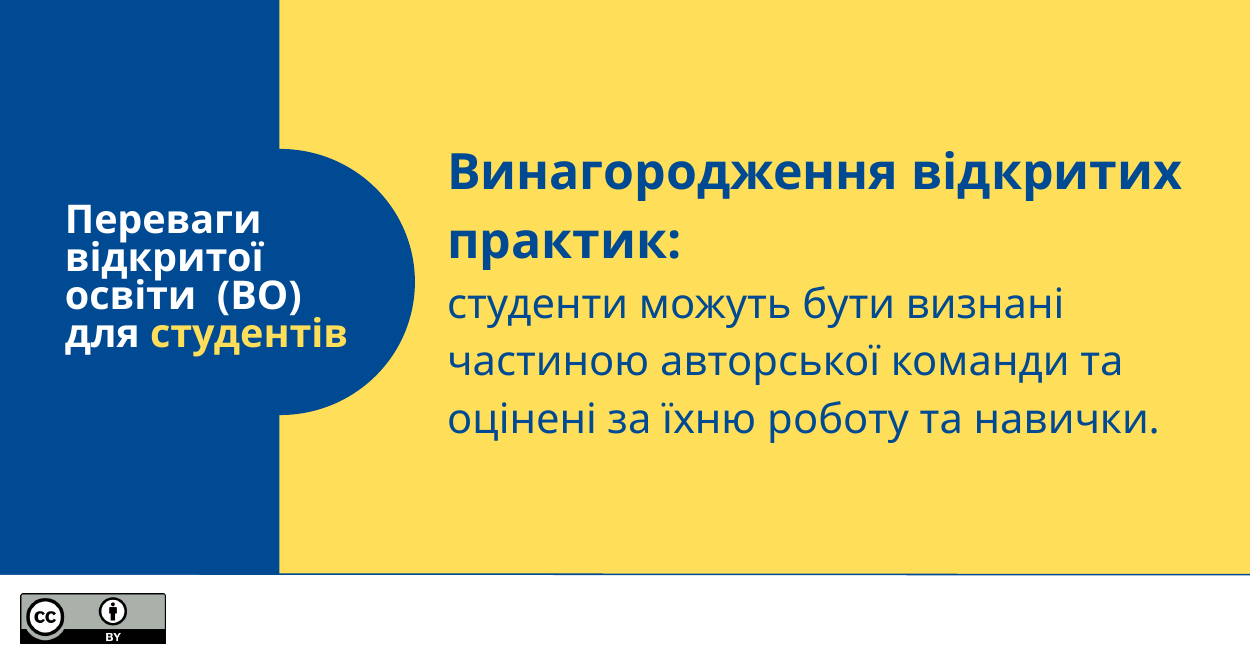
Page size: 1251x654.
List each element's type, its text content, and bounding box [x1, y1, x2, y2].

picture [20, 592, 166, 645]
text_box [0, 0, 280, 573]
text_box [0, 582, 1250, 654]
text_box [184, 148, 376, 188]
text_box Переваги відкритої освіти (BO) для студентів [49, 188, 380, 371]
text_box Винагородження відкритих практик: студенти можуть бути визнані частиною авторської команди та оцінені за їхню роботу та навички. [432, 115, 1243, 457]
text_box [180, 192, 415, 416]
